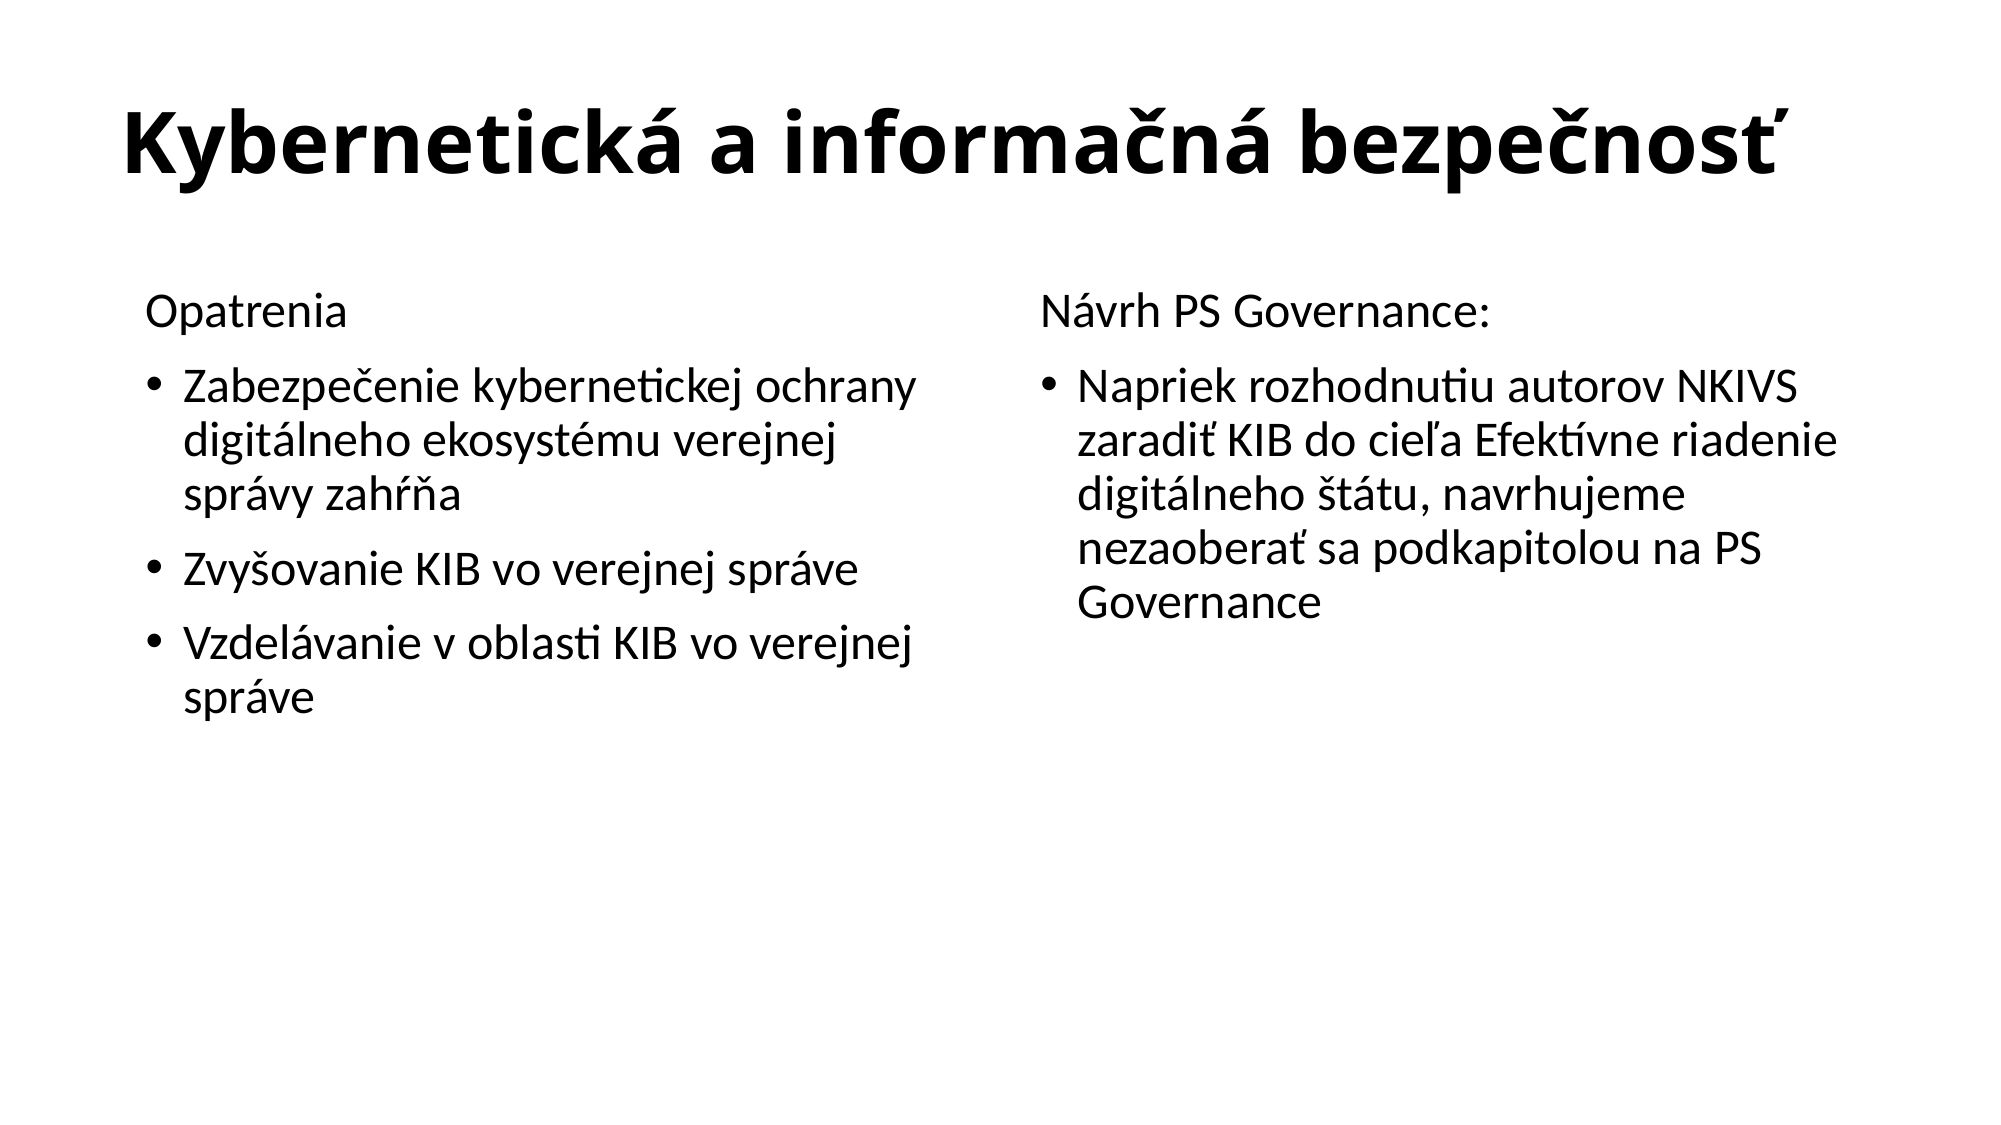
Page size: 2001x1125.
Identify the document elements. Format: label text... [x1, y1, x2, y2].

list Návrh PS Governance: Napriek rozhodnutiu autorov NKIVS zaradiť KIB do cieľa Efektívne riadenie digitálneho štátu, navrhujeme nezaoberať sa podkapitolou na PS Governance [1025, 276, 1855, 998]
text_box Opatrenia Zabezpečenie kybernetickej ochrany digitálneho ekosystému verejnej správy zahŕňa Zvyšovanie KIB vo verejnej správe Vzdelávanie v oblasti KIB vo verejnej správe [130, 276, 960, 998]
title Kybernetická a informačná bezpečnosť [105, 52, 1895, 240]
